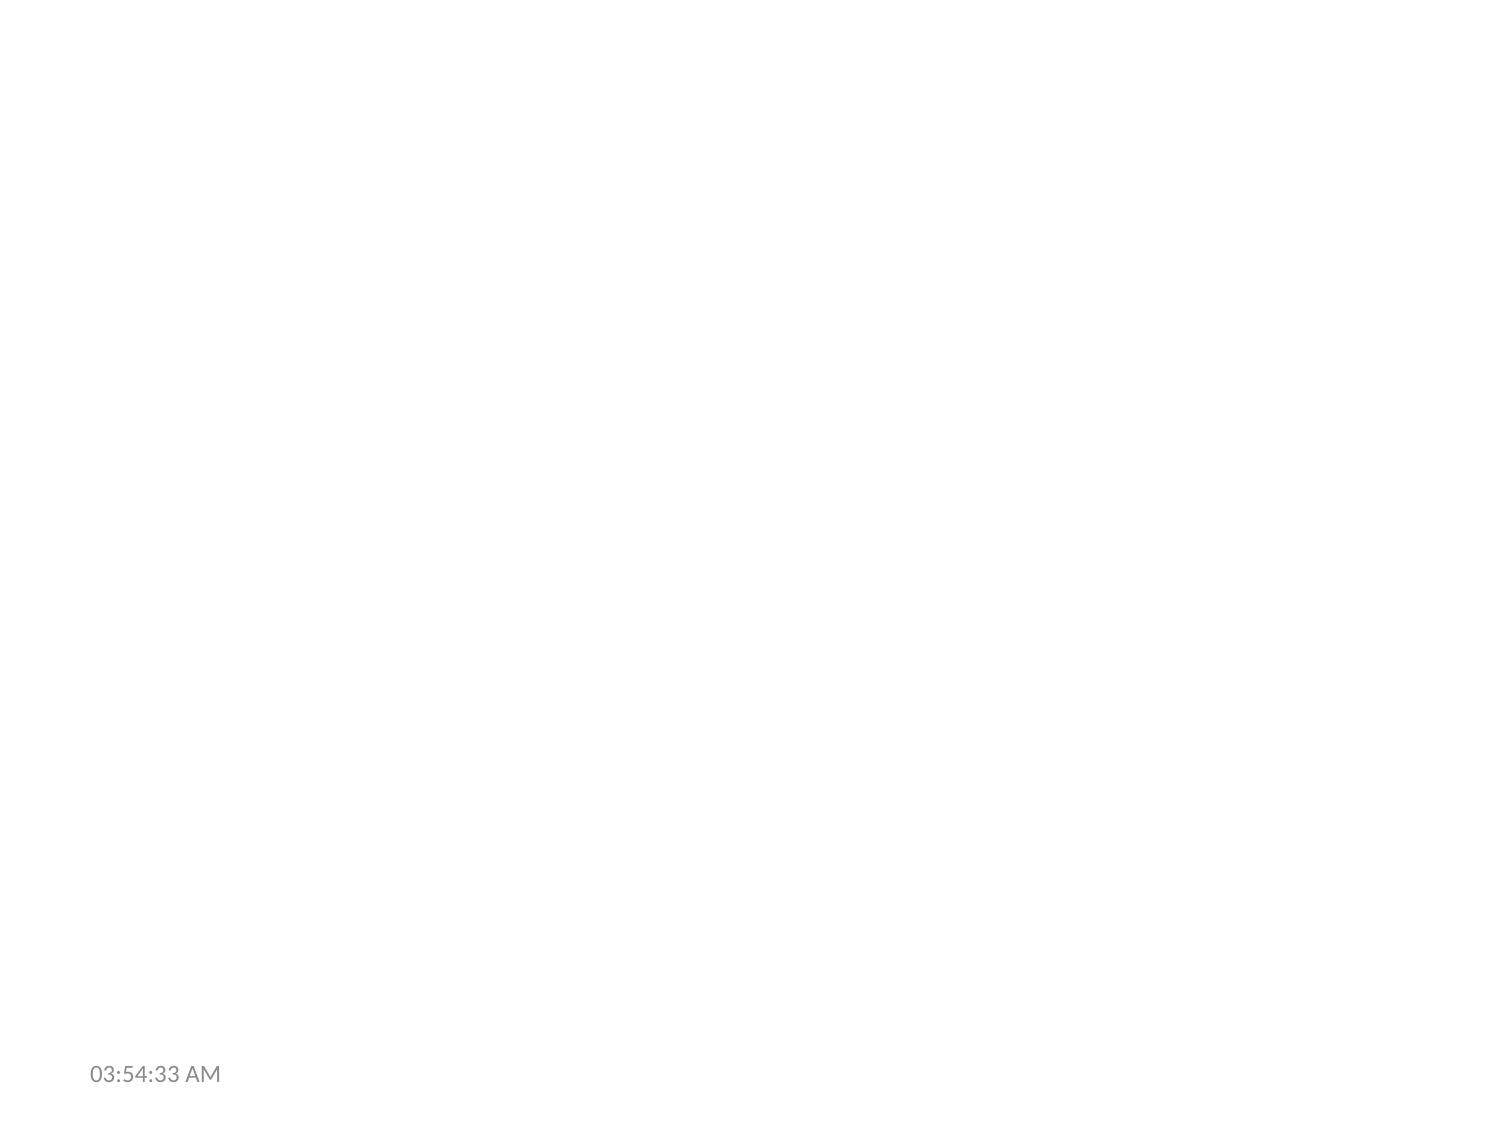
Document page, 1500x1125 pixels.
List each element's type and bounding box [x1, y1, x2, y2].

slide_number [75, 1042, 425, 1103]
